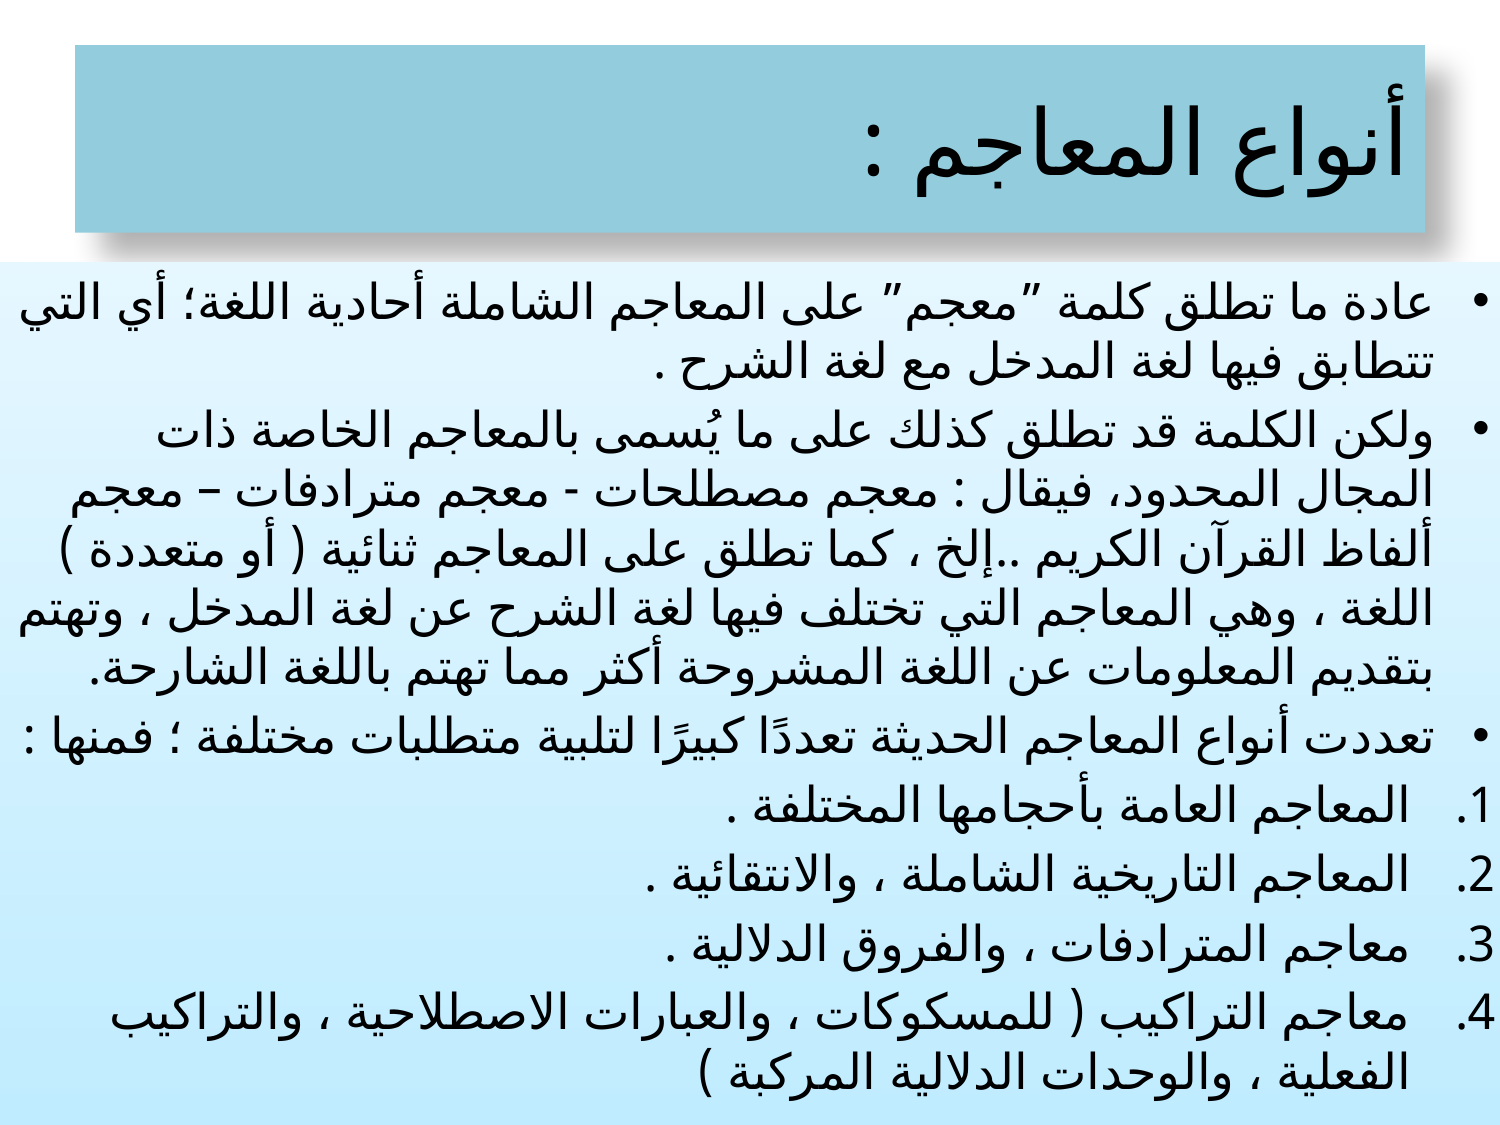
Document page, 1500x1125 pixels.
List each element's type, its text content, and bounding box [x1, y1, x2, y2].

list عادة ما تطلق كلمة ”معجم” على المعاجم الشاملة أحادية اللغة؛ أي التي تتطابق فيها لغة المدخل مع لغة الشرح . ولكن الكلمة قد تطلق كذلك على ما يُسمى بالمعاجم الخاصة ذات المجال المحدود، فيقال : معجم مصطلحات - معجم مترادفات – معجم ألفاظ القرآن الكريم ..إلخ ، كما تطلق على المعاجم ثنائية ( أو متعددة ) اللغة ، وهي المعاجم التي تختلف فيها لغة الشرح عن لغة المدخل ، وتهتم بتقديم المعلومات عن اللغة المشروحة أكثر مما تهتم باللغة الشارحة. تعددت أنواع المعاجم الحديثة تعددًا كبيرًا لتلبية متطلبات مختلفة ؛ فمنها : المعاجم العامة بأحجامها المختلفة . المعاجم التاريخية الشاملة ، والانتقائية . معاجم المترادفات ، والفروق الدلالية . معاجم التراكيب ( للمسكوكات ، والعبارات الاصطلاحية ، والتراكيب الفعلية ، والوحدات الدلالية المركبة ) [0, 262, 1500, 1125]
title أنواع المعاجم : [75, 45, 1425, 233]
